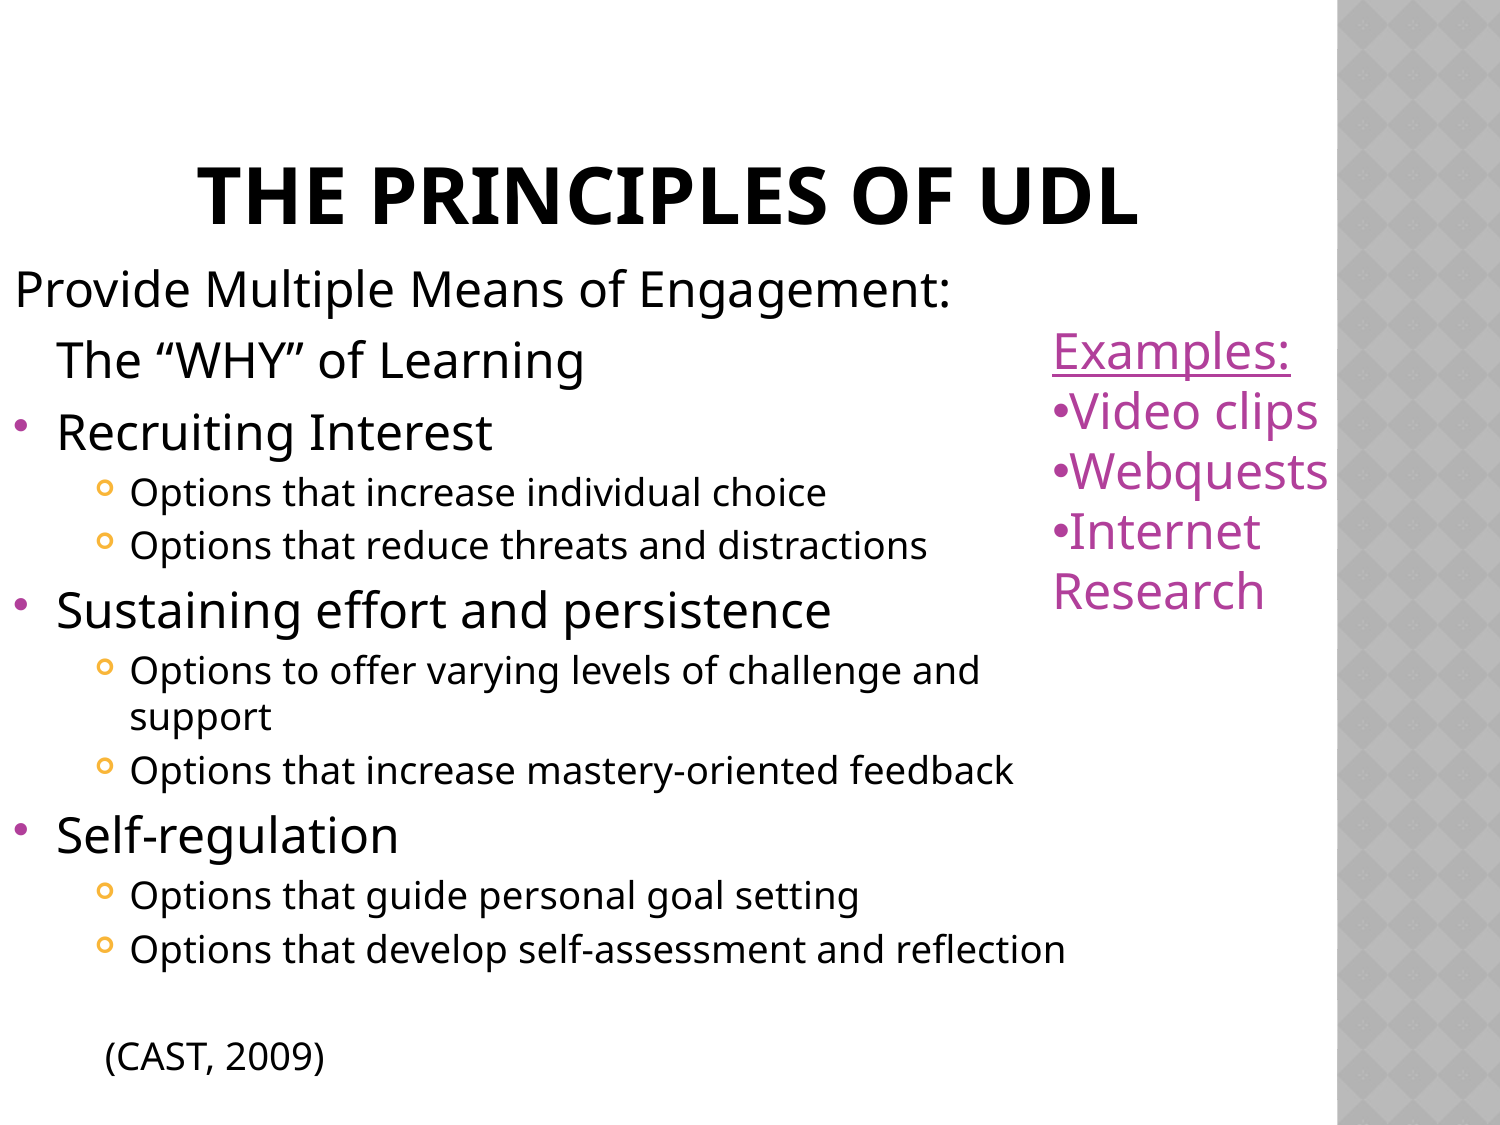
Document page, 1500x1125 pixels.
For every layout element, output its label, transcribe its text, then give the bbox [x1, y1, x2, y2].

list Provide Multiple Means of Engagement: The “WHY” of Learning Recruiting Interest Options that increase individual choice Options that reduce threats and distractions Sustaining effort and persistence Options to offer varying levels of challenge and support Options that increase mastery-oriented feedback Self-regulation Options that guide personal goal setting Options that develop self-assessment and reflection (CAST, 2009) [0, 249, 1150, 1086]
text_box Examples: Video clips Webquests Internet Research [1037, 312, 1438, 808]
title The Principles of UDL [75, 52, 1263, 240]
